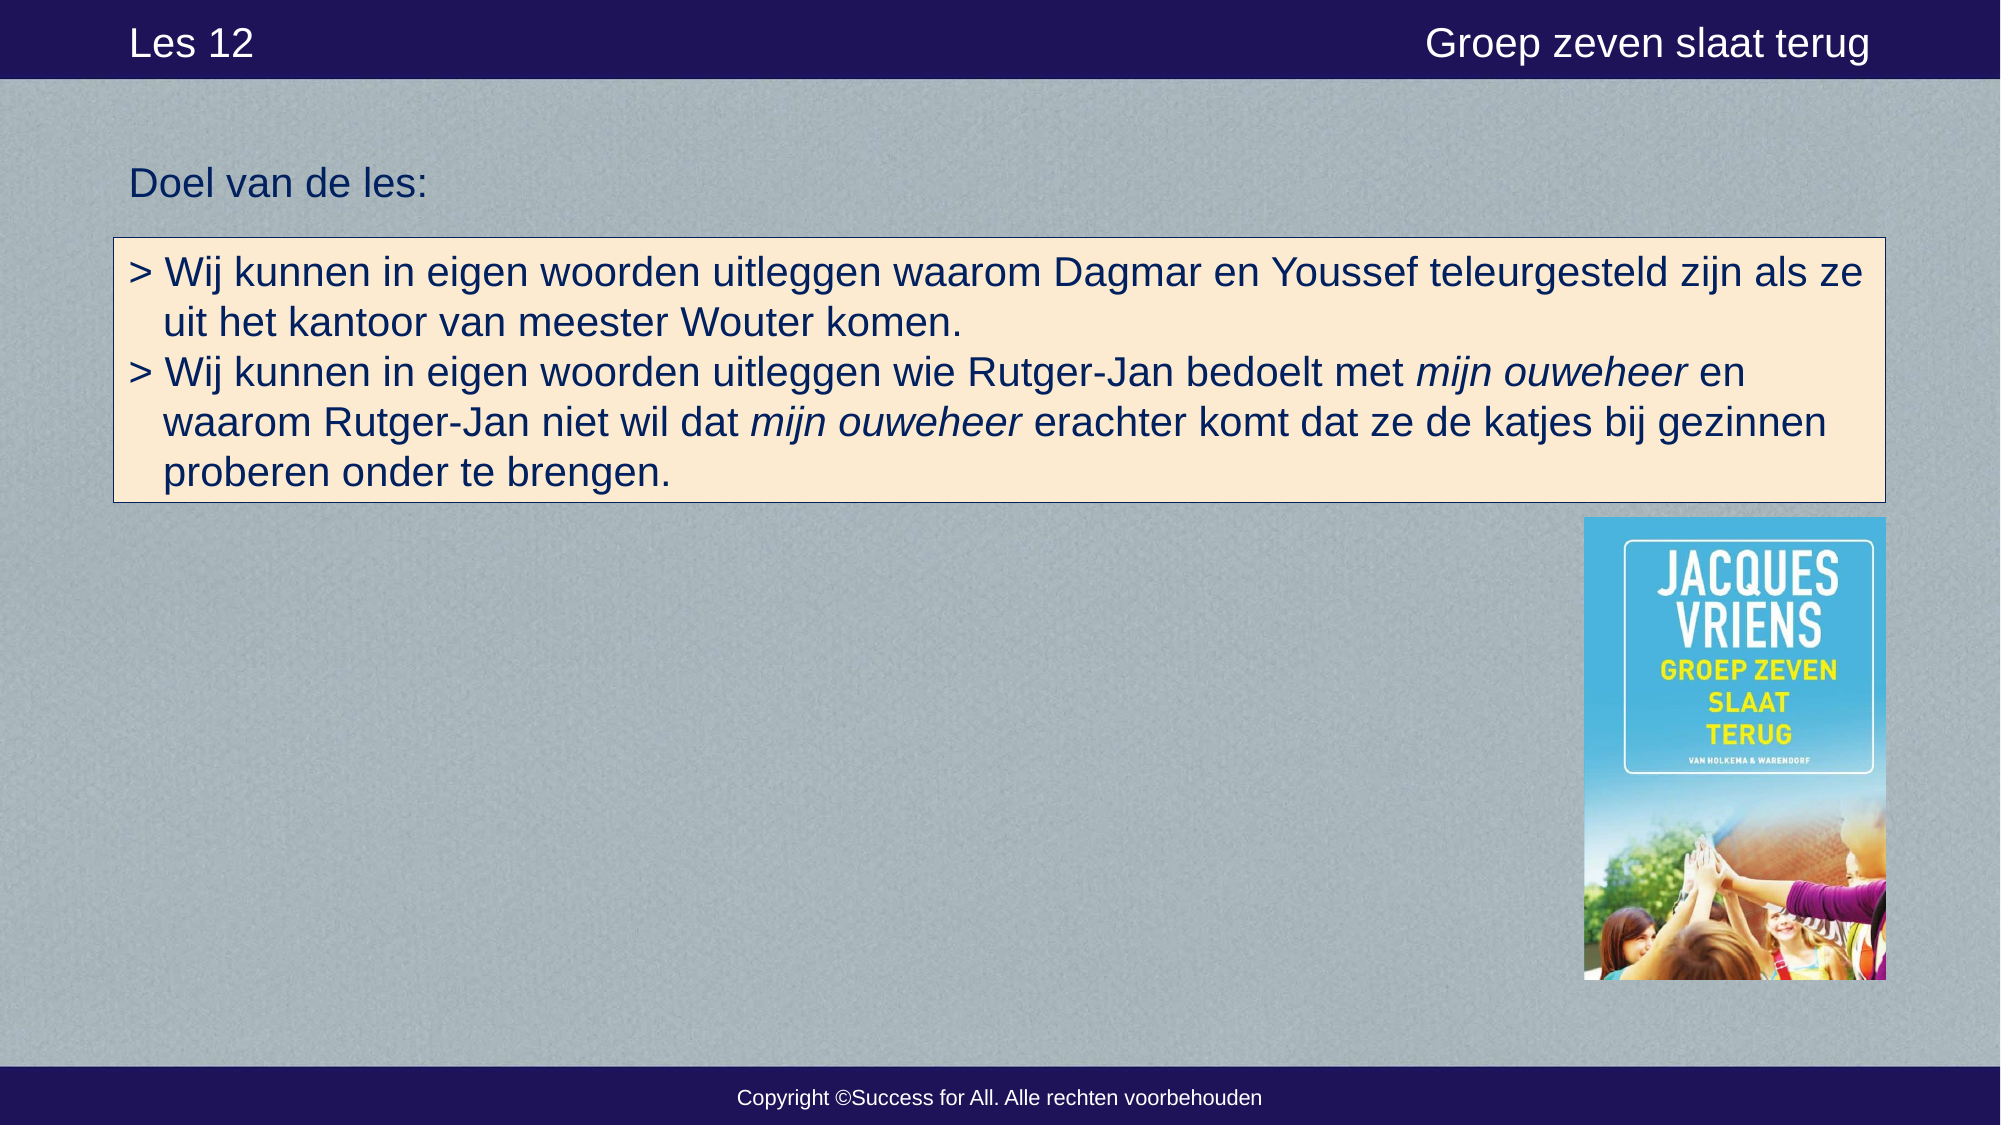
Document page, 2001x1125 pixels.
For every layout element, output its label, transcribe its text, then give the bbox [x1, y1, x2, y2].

picture [0, 0, 2001, 1125]
text_box Les 12 [114, 8, 354, 73]
text_box Groep zeven slaat terug [999, 8, 1886, 73]
text_box Doel van de les: [113, 148, 1635, 214]
text_box Copyright ©Success for All. Alle rechten voorbehouden [0, 1076, 2000, 1125]
text_box > Wij kunnen in eigen woorden uitleggen waarom Dagmar en Youssef teleurgesteld zijn als ze uit het kantoor van meester Wouter komen. > Wij kunnen in eigen woorden uitleggen wie Rutger-Jan bedoelt met mijn ouweheer en waarom Rutger-Jan niet wil dat mijn ouweheer erachter komt dat ze de katjes bij gezinnen proberen onder te brengen. [113, 237, 1886, 503]
